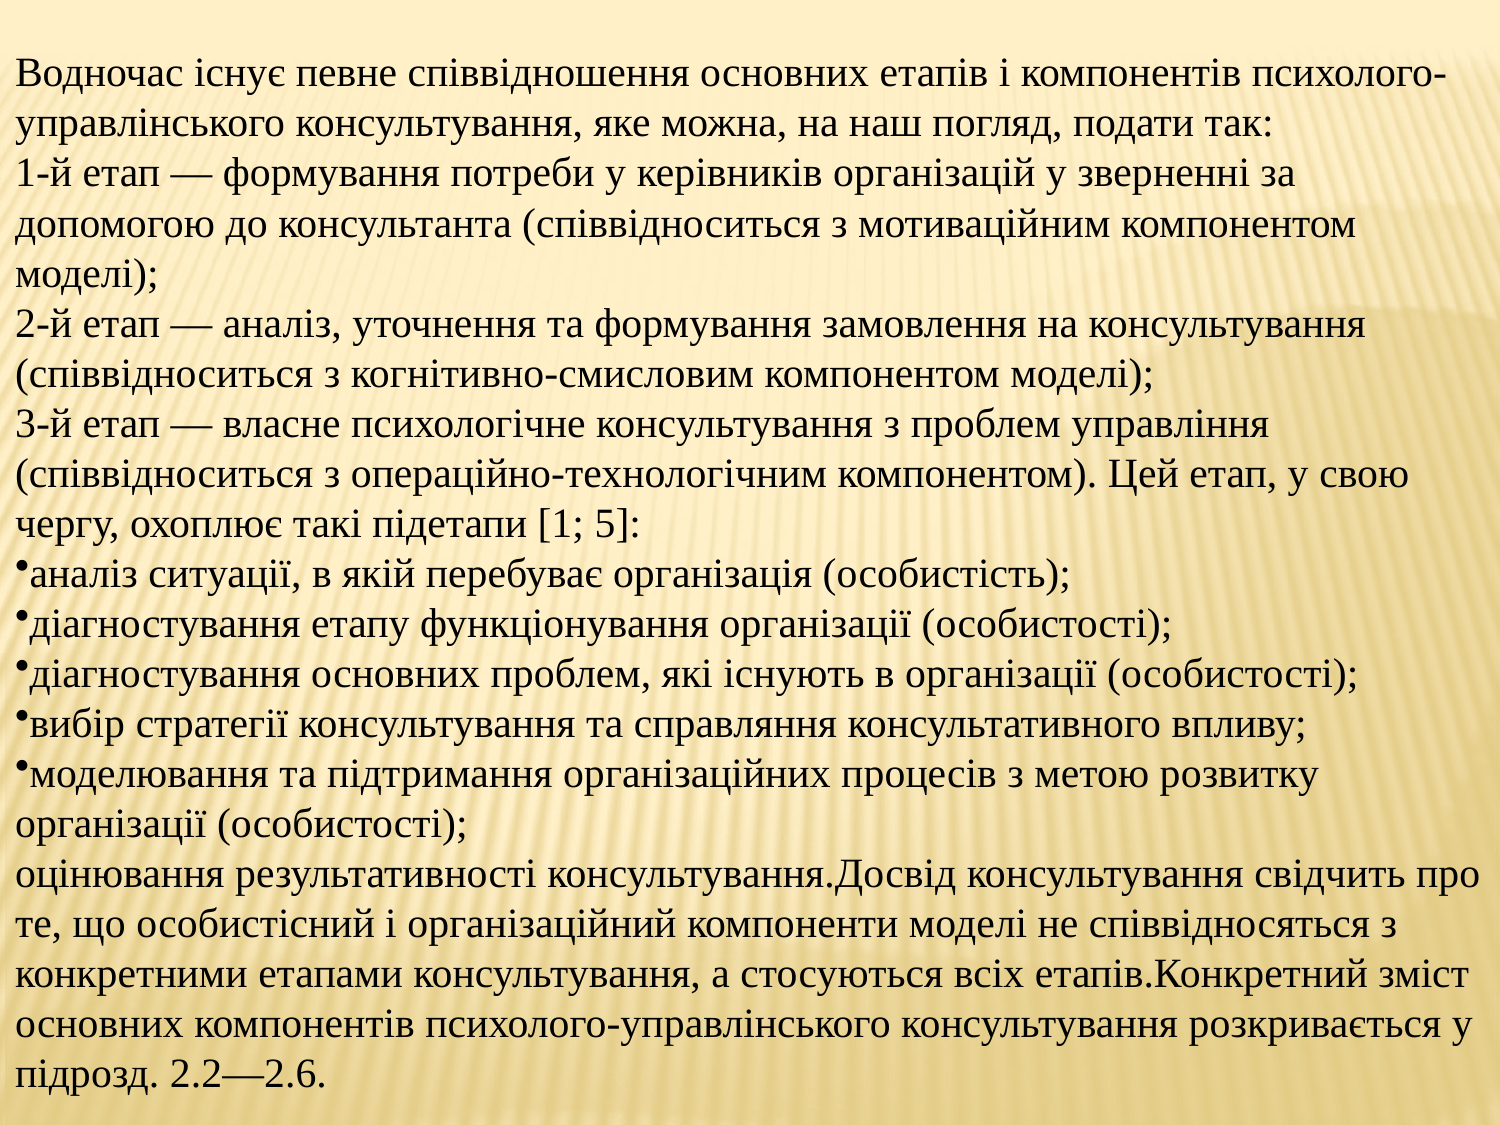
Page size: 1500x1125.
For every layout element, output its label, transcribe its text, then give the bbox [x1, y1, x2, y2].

text_box Водночас існує певне співвідношення основних етапів і компонентів психолого-управлінського консультування, яке можна, на наш погляд, подати так: 1-й етап — формування потреби у керівників організацій у звер­ненні за допомогою до консультанта (співвідноситься з мотивацій­ним компонентом моделі); 2-й етап — аналіз, уточнення та формування замовлення на кон­сультування (співвідноситься з когнітивно-смисловим компонентом моделі); 3-й етап — власне психологічне консультування з проблем уп­равління (співвідноситься з операційно-технологічним компонентом). Цей етап, у свою чергу, охоплює такі підетапи [1; 5]: аналіз ситуації, в якій перебуває організація (особистість); діагностування етапу функціонування організації (особистості); діагностування основних проблем, які існують в організації (осо­бистості); вибір стратегії консультування та справляння консультативного впливу; моделювання та підтримання організаційних процесів з метою розвитку організації (особистості); оцінювання результативності консультування.Досвід консультування свідчить про те, що особистісний і органі­заційний компоненти моделі не співвідносяться з конкретними ета­пами консультування, а стосуються всіх етапів.Конкретний зміст основних компонентів психолого-управлінського консультування розкривається у підрозд. 2.2—2.6. [0, 37, 1500, 1104]
